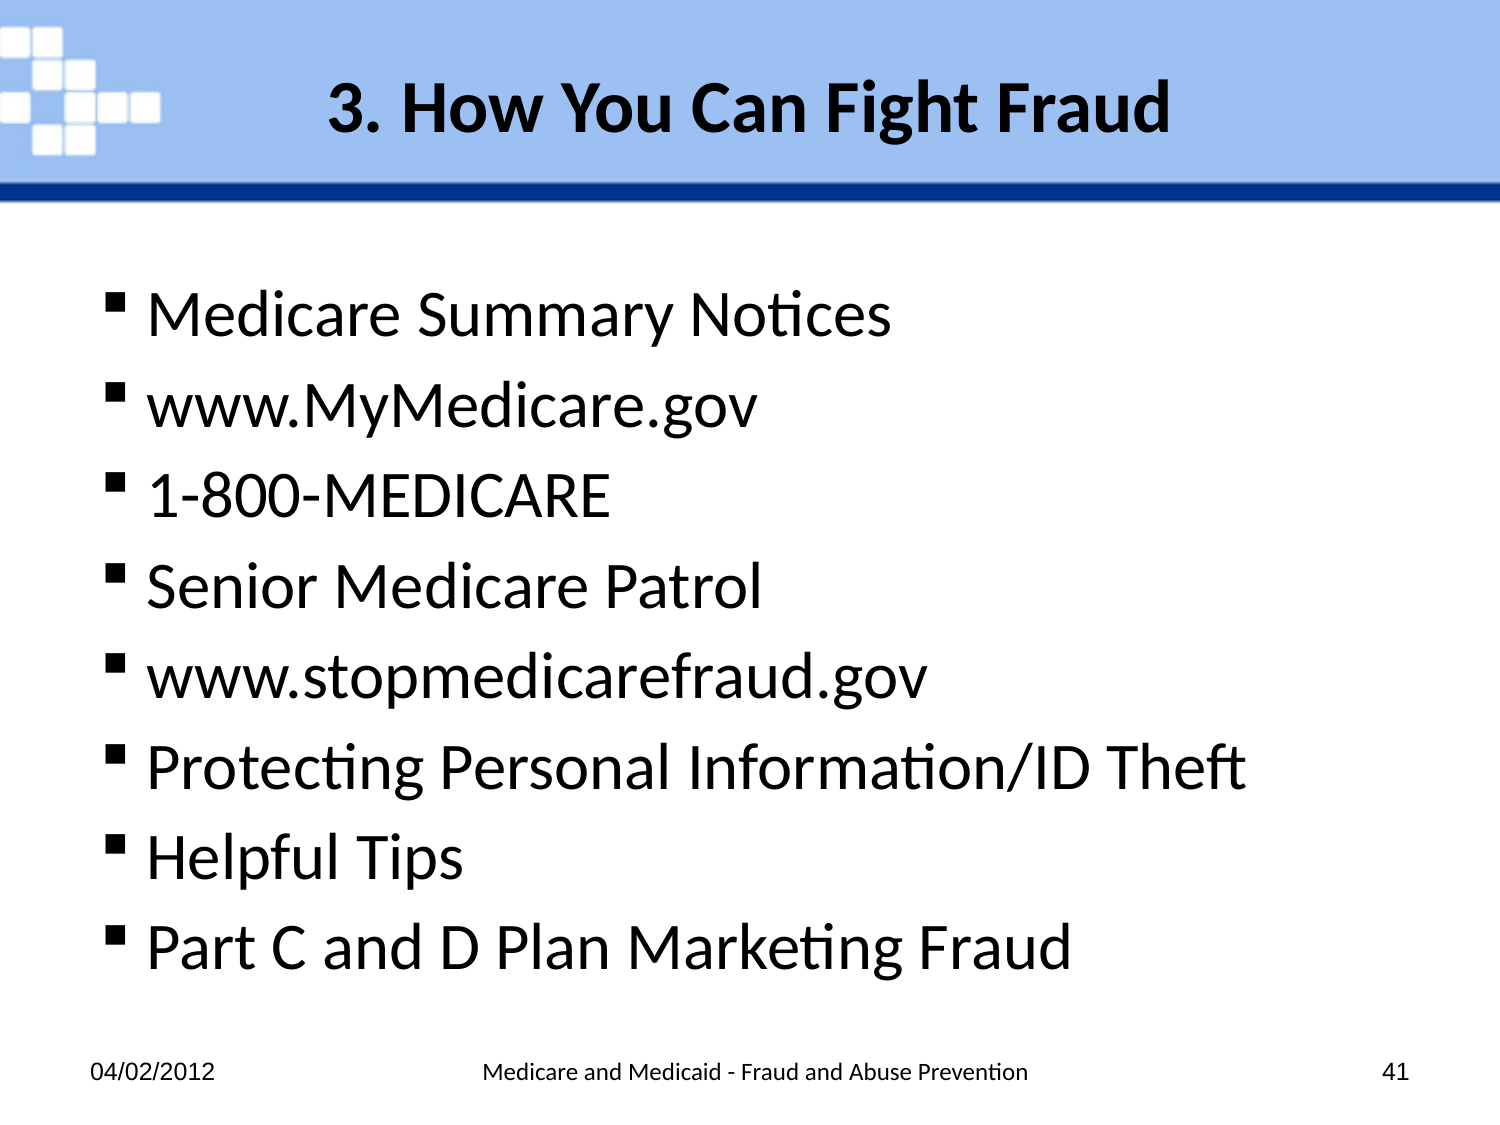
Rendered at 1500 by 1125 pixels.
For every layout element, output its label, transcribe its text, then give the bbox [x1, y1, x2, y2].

title 3. How You Can Fight Fraud [74, 12, 1426, 193]
footer Medicare and Medicaid - Fraud and Abuse Prevention [437, 1040, 1074, 1100]
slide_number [75, 1040, 425, 1100]
picture [0, 0, 1500, 1125]
list Medicare Summary Notices www.MyMedicare.gov 1-800-MEDICARE Senior Medicare Patrol www.stopmedicarefraud.gov Protecting Personal Information/ID Theft Helpful Tips Part C and D Plan Marketing Fraud [74, 262, 1426, 1006]
slide_number 41 [1074, 1040, 1425, 1100]
